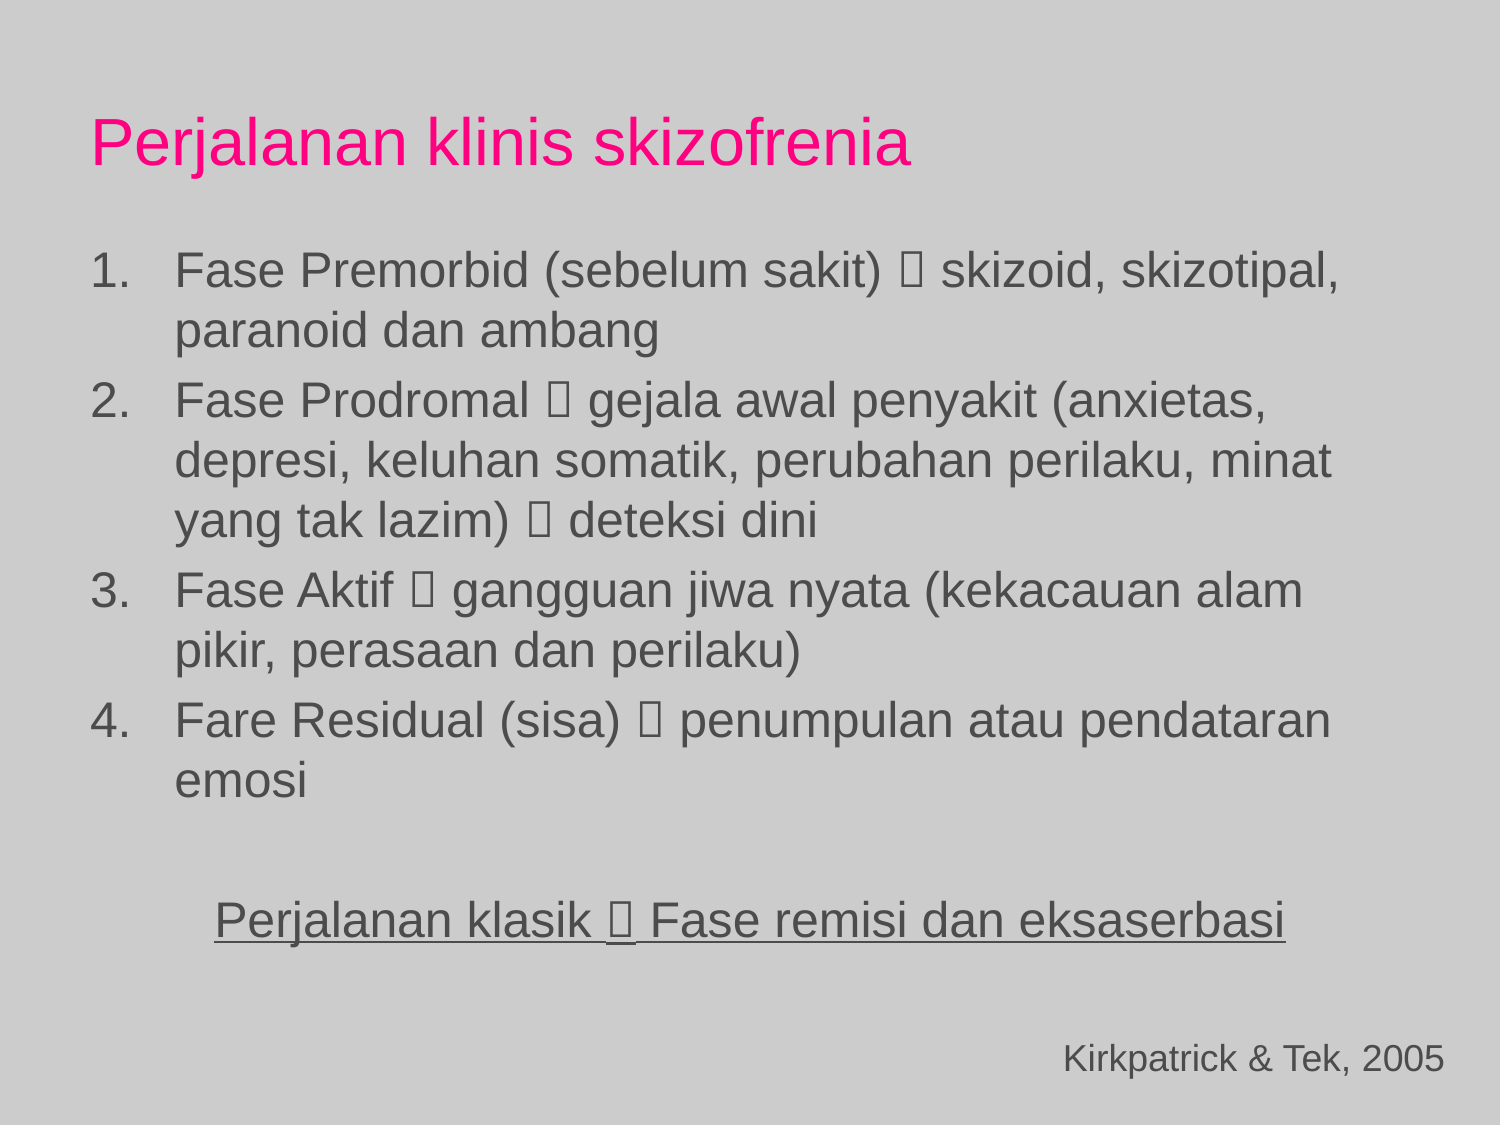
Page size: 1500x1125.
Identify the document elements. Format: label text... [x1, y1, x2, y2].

title Perjalanan klinis skizofrenia [74, 44, 1426, 230]
text_box Kirkpatrick & Tek, 2005 [1048, 1026, 1461, 1087]
list Fase Premorbid (sebelum sakit)  skizoid, skizotipal, paranoid dan ambang Fase Prodromal  gejala awal penyakit (anxietas, depresi, keluhan somatik, perubahan perilaku, minat yang tak lazim)  deteksi dini Fase Aktif  gangguan jiwa nyata (kekacauan alam pikir, perasaan dan perilaku) Fare Residual (sisa)  penumpulan atau pendataran emosi Perjalanan klasik  Fase remisi dan eksaserbasi [74, 230, 1426, 963]
